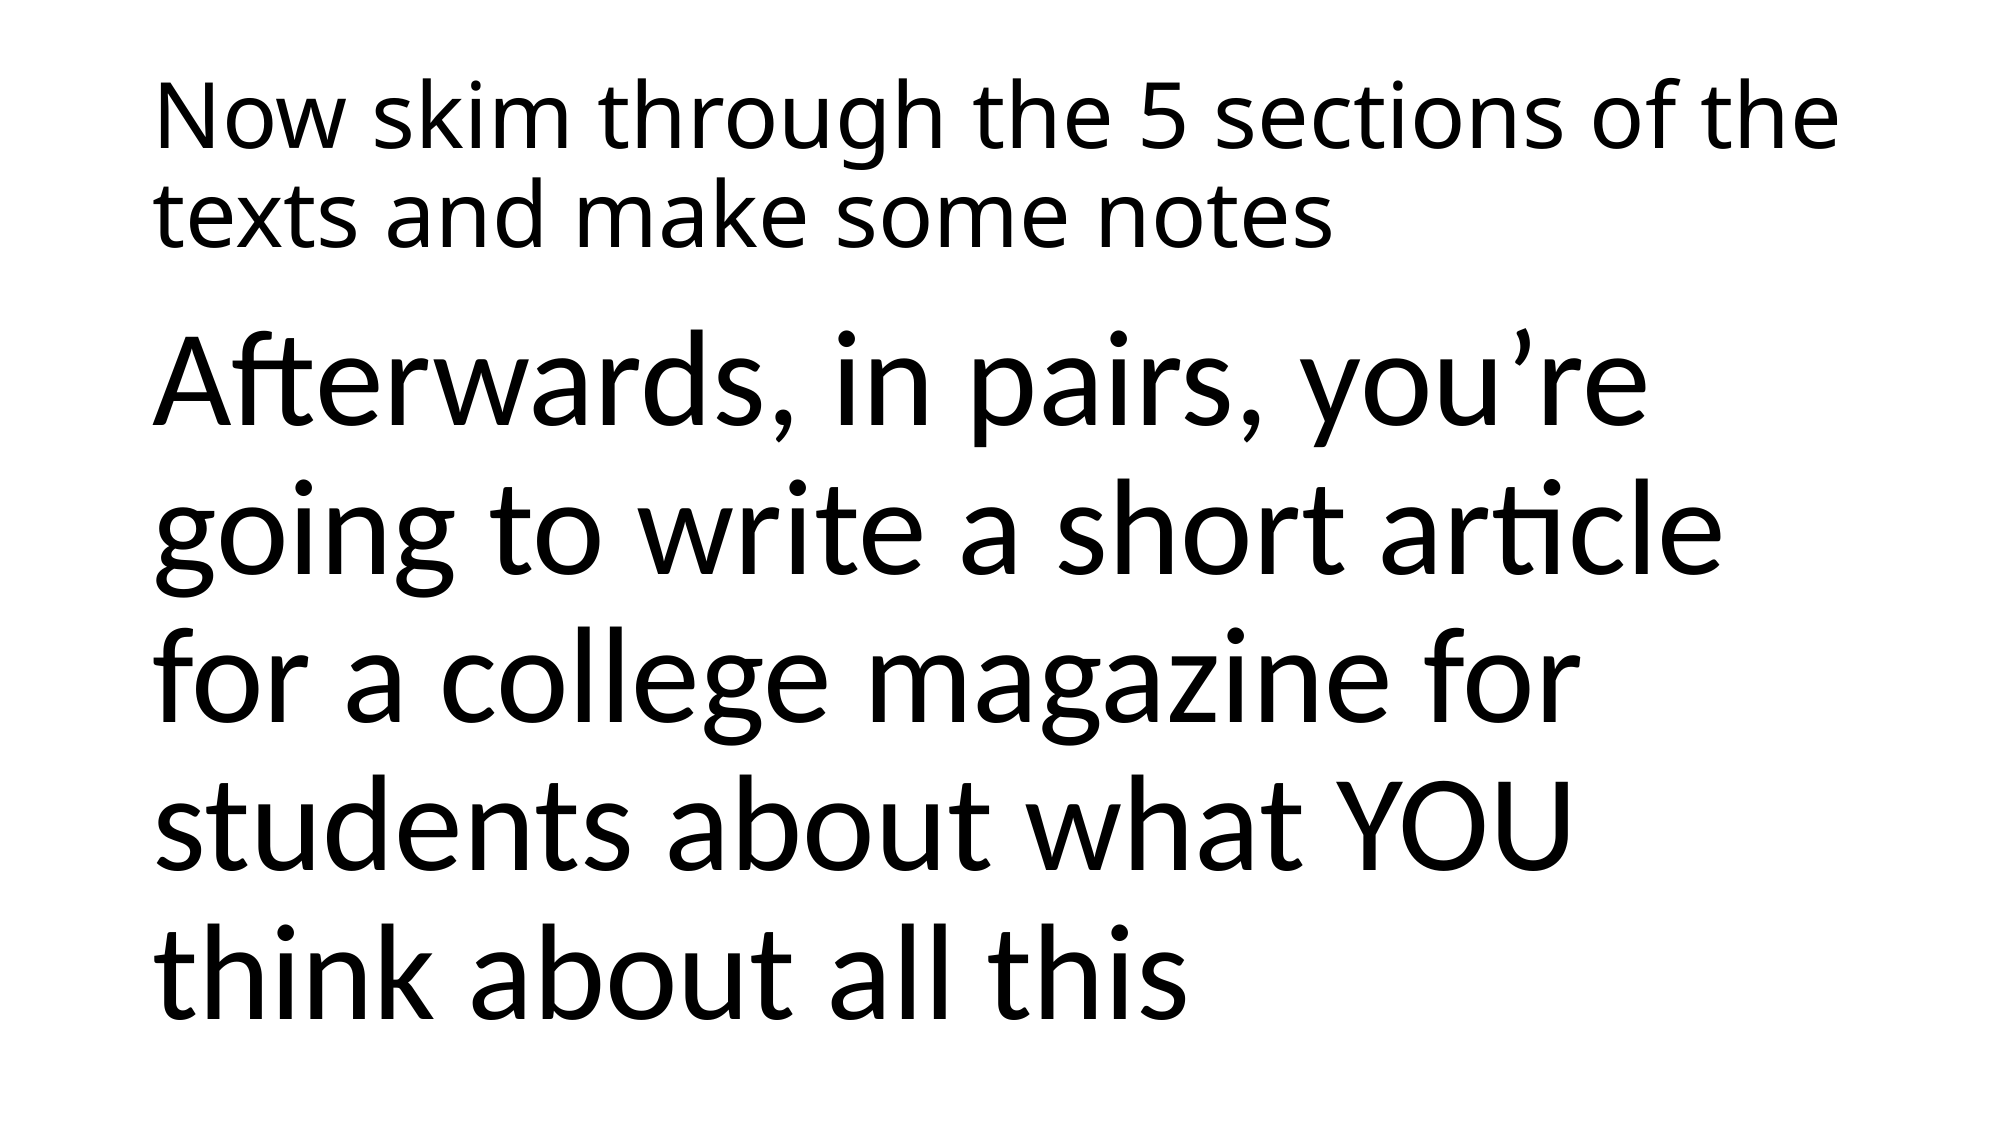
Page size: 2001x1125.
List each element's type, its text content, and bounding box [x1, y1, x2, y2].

list Afterwards, in pairs, you’re going to write a short article for a college magazine for students about what YOU think about all this [137, 299, 1863, 1045]
title Now skim through the 5 sections of the texts and make some notes [137, 59, 1863, 278]
